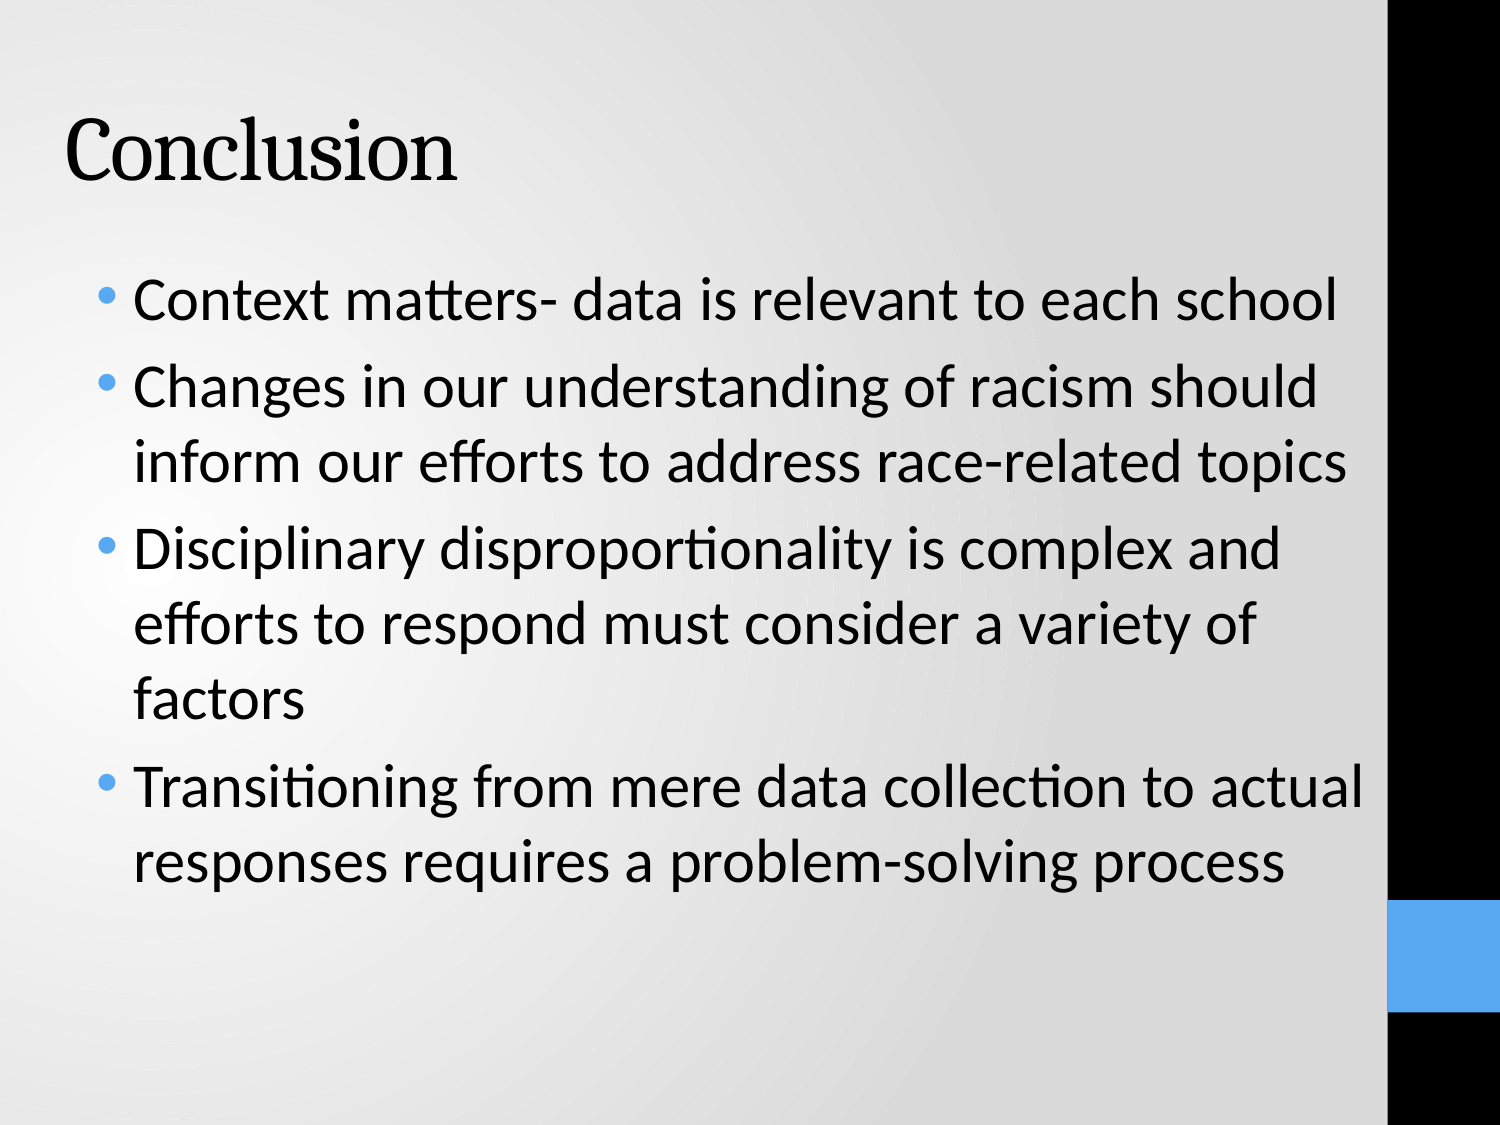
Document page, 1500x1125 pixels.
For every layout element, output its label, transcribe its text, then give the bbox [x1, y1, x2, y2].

list Context matters- data is relevant to each school Changes in our understanding of racism should inform our efforts to address race-related topics Disciplinary disproportionality is complex and efforts to respond must consider a variety of factors Transitioning from mere data collection to actual responses requires a problem-solving process [62, 249, 1450, 1088]
title Conclusion [50, 50, 1325, 238]
